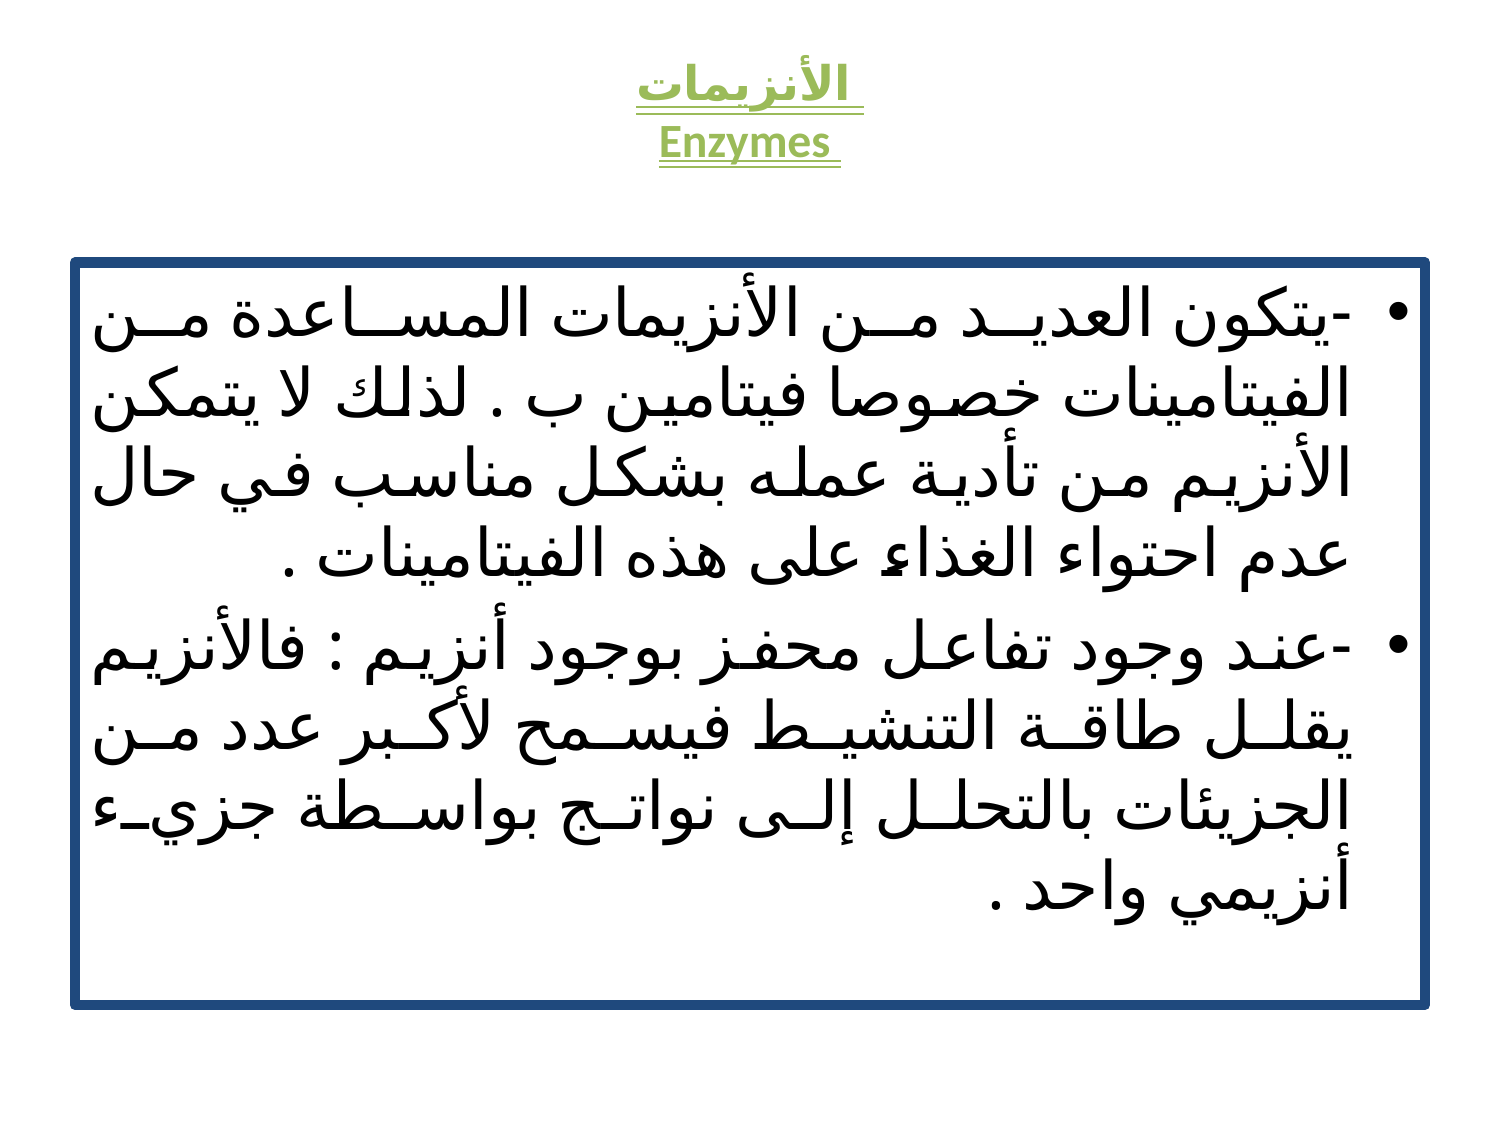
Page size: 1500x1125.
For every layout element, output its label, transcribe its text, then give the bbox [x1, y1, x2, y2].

list -يتكون العديد من الأنزيمات المساعدة من الفيتامينات خصوصا فيتامين ب . لذلك لا يتمكن الأنزيم من تأدية عمله بشكل مناسب في حال عدم احتواء الغذاء على هذه الفيتامينات . -عند وجود تفاعل محفز بوجود أنزيم : فالأنزيم يقلل طاقة التنشيط فيسمح لأكبر عدد من الجزيئات بالتحلل إلى نواتج بواسطة جزيء أنزيمي واحد . [75, 262, 1425, 1005]
title الأنزيمات Enzymes [75, 45, 1425, 233]
